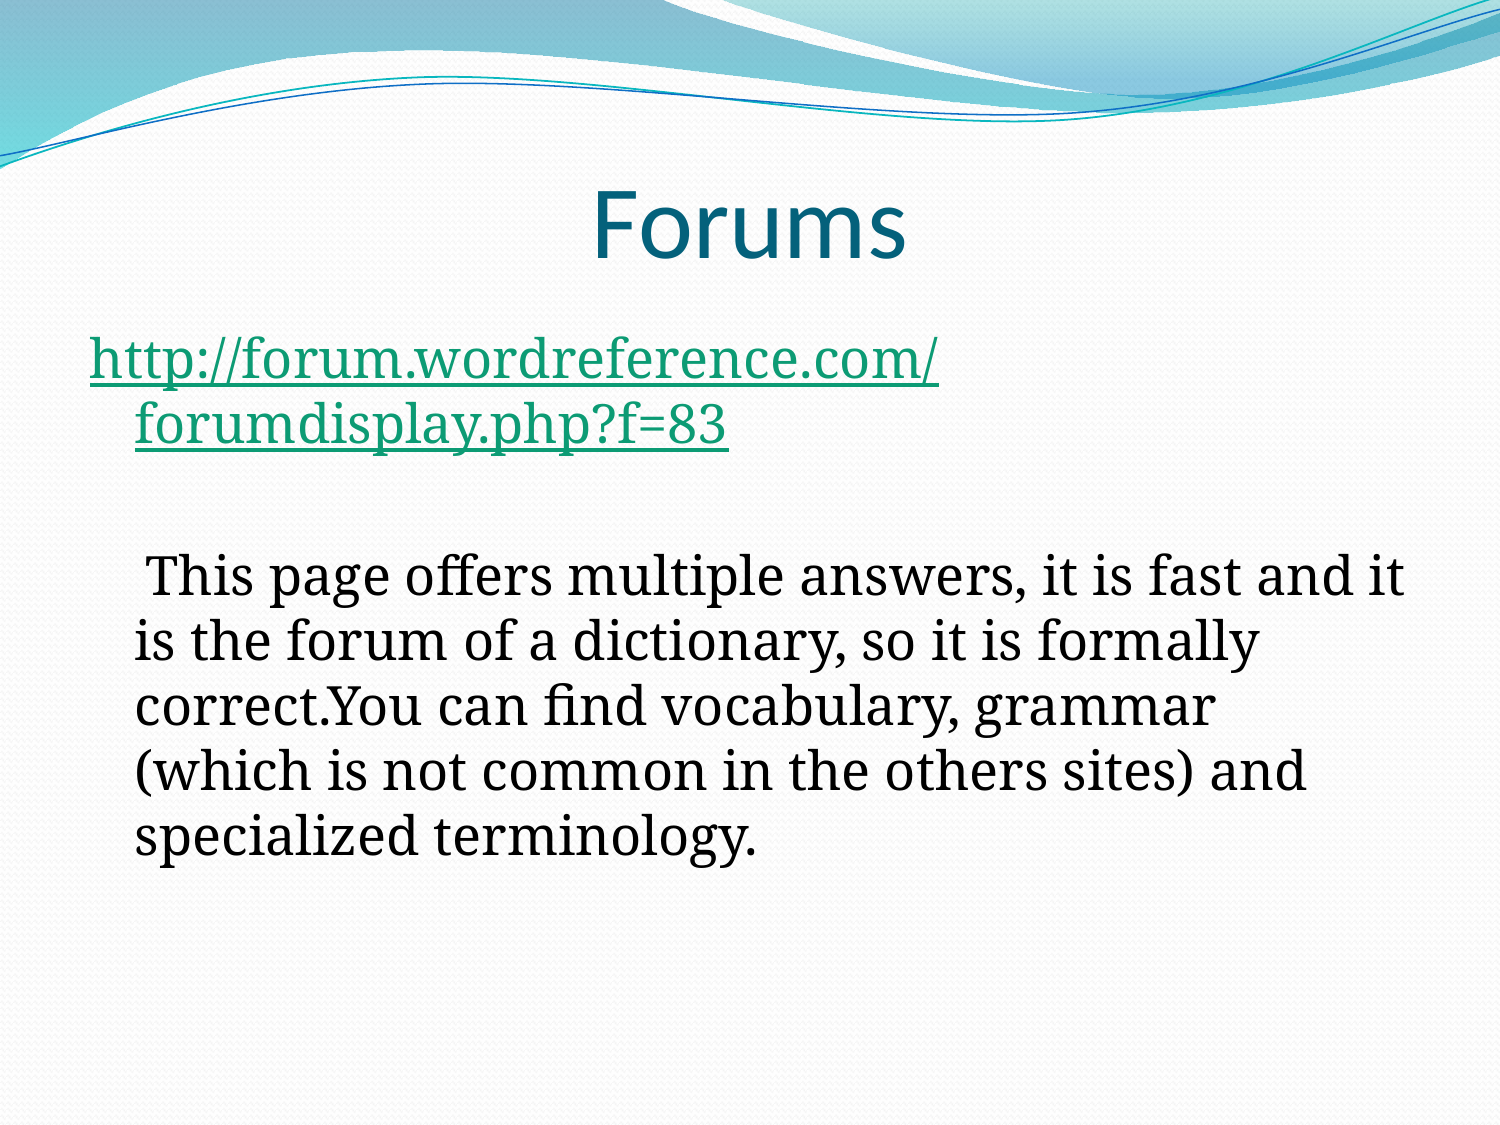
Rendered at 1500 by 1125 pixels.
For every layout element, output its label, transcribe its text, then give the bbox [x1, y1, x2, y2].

title Forums [75, 101, 1425, 279]
list http://forum.wordreference.com/forumdisplay.php?f=83 This page offers multiple answers, it is fast and it is the forum of a dictionary, so it is formally correct.You can find vocabulary, grammar (which is not common in the others sites) and specialized terminology. [75, 317, 1425, 1038]
